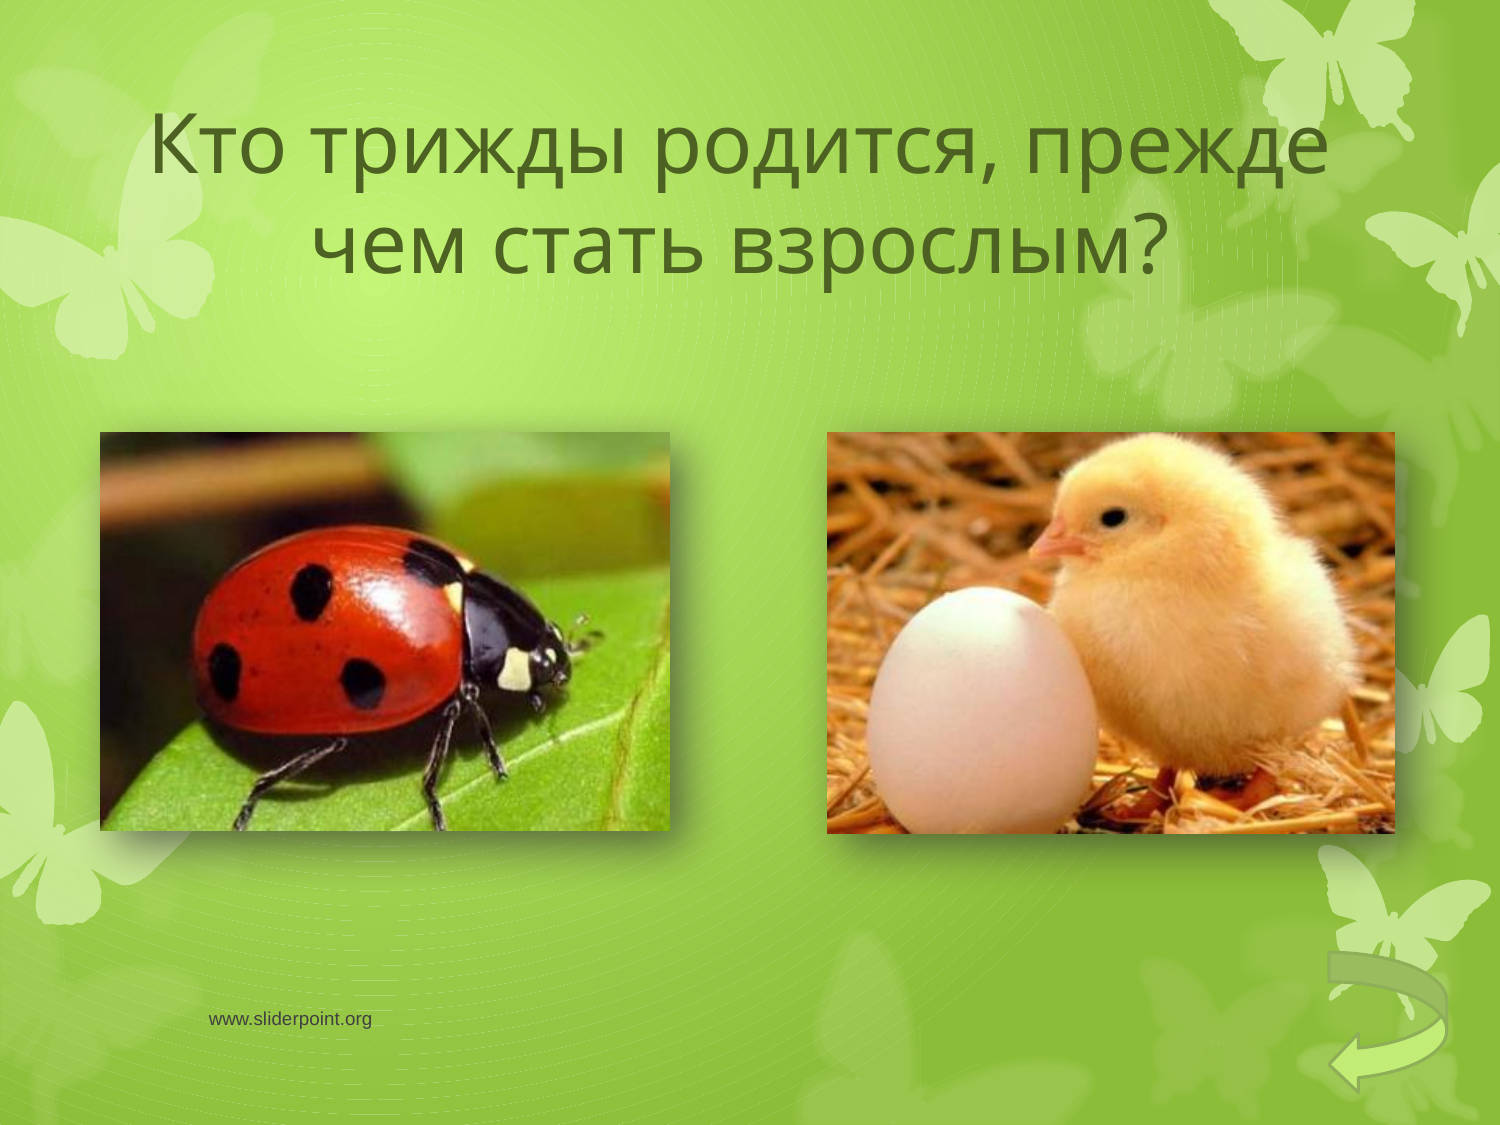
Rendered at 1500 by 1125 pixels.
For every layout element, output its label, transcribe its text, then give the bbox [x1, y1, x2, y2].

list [826, 431, 1395, 835]
footer www.sliderpoint.org [193, 976, 1056, 1037]
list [99, 432, 671, 832]
title Кто трижды родится, прежде чем стать взрослым? [64, 77, 1416, 304]
text_box [1327, 950, 1449, 1094]
